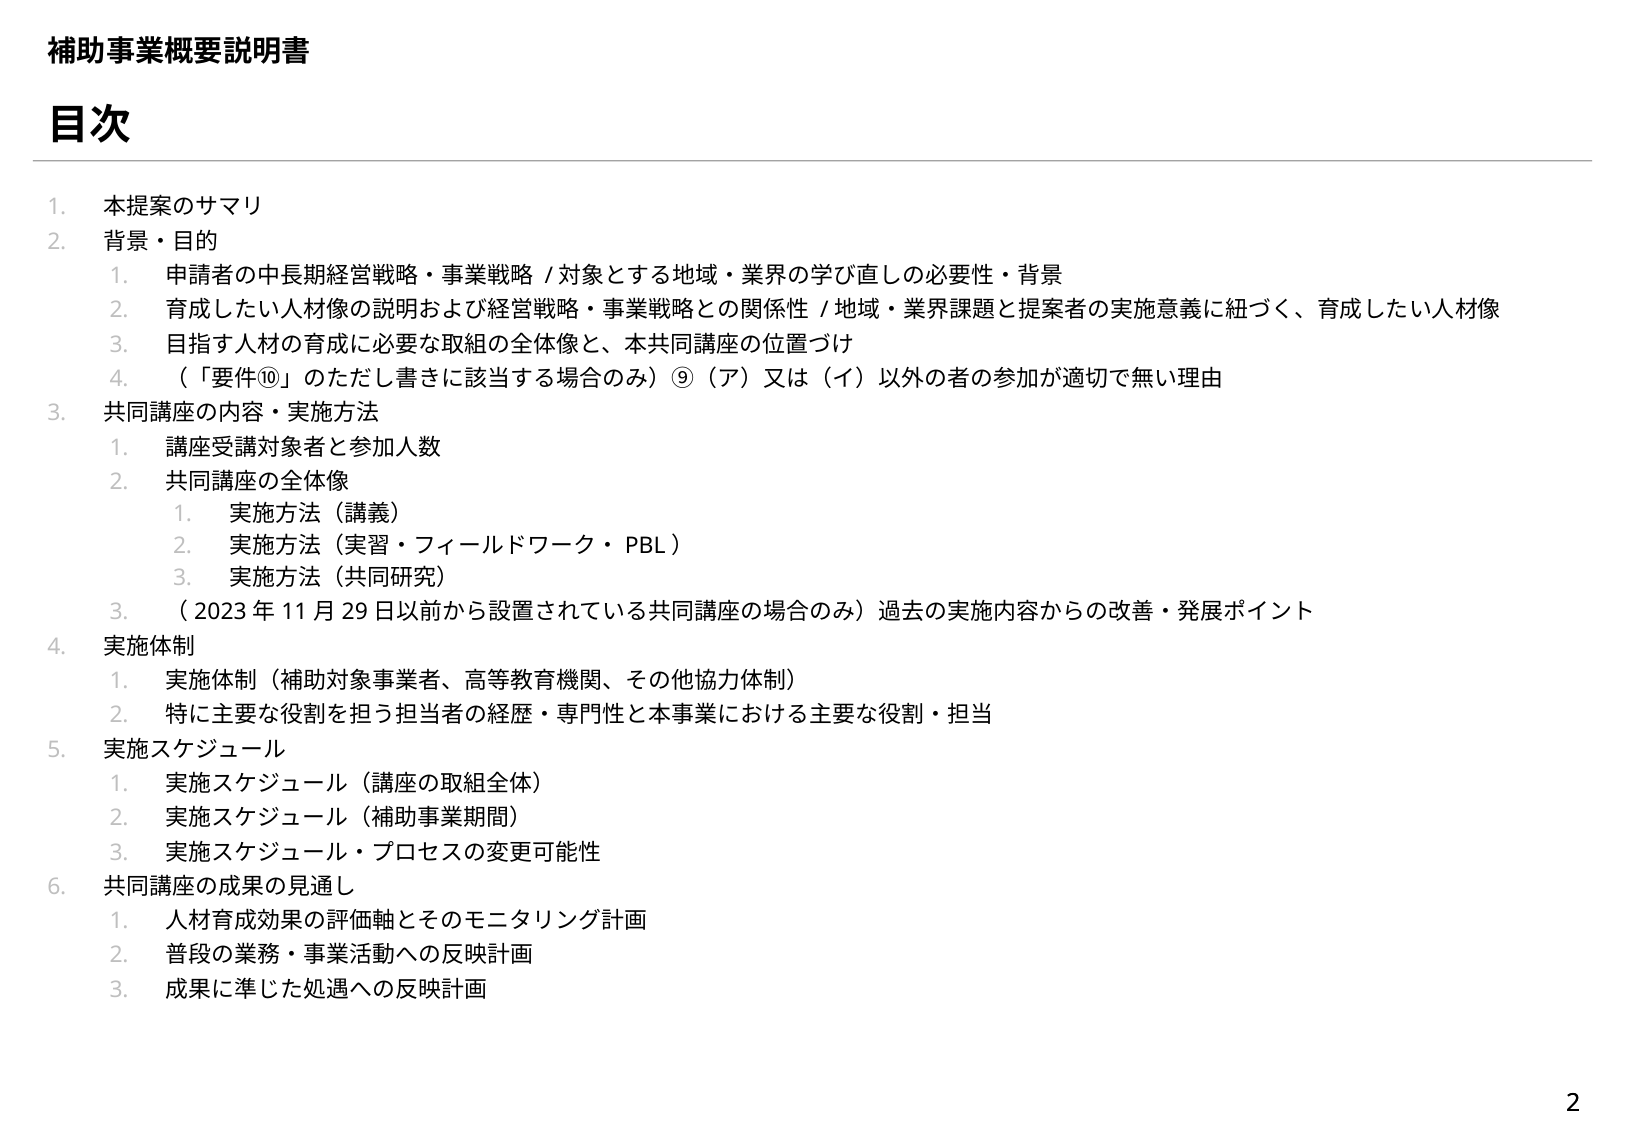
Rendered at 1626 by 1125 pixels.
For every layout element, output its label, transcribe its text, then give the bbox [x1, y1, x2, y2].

title 補助事業概要説明書 [32, 25, 1593, 85]
list 本提案のサマリ 背景・目的 申請者の中長期経営戦略・事業戦略 /対象とする地域・業界の学び直しの必要性・背景 育成したい人材像の説明および経営戦略・事業戦略との関係性 /地域・業界課題と提案者の実施意義に紐づく、育成したい人材像 目指す人材の育成に必要な取組の全体像と、本共同講座の位置づけ （「要件⑩」のただし書きに該当する場合のみ）⑨（ア）又は（イ）以外の者の参加が適切で無い理由 共同講座の内容・実施方法 講座受講対象者と参加人数 共同講座の全体像 実施方法（講義） 実施方法（実習・フィールドワーク・PBL） 実施方法（共同研究） （2023年11⽉29⽇以前から設置されている共同講座の場合のみ）過去の実施内容からの改善・発展ポイント 実施体制 実施体制（補助対象事業者、高等教育機関、その他協力体制） 特に主要な役割を担う担当者の経歴・専門性と本事業における主要な役割・担当 実施スケジュール 実施スケジュール（講座の取組全体） 実施スケジュール（補助事業期間） 実施スケジュール・プロセスの変更可能性 共同講座の成果の見通し 人材育成効果の評価軸とそのモニタリング計画 普段の業務・事業活動への反映計画 成果に準じた処遇への反映計画 [32, 184, 1593, 1114]
list 目次 [32, 89, 1593, 155]
